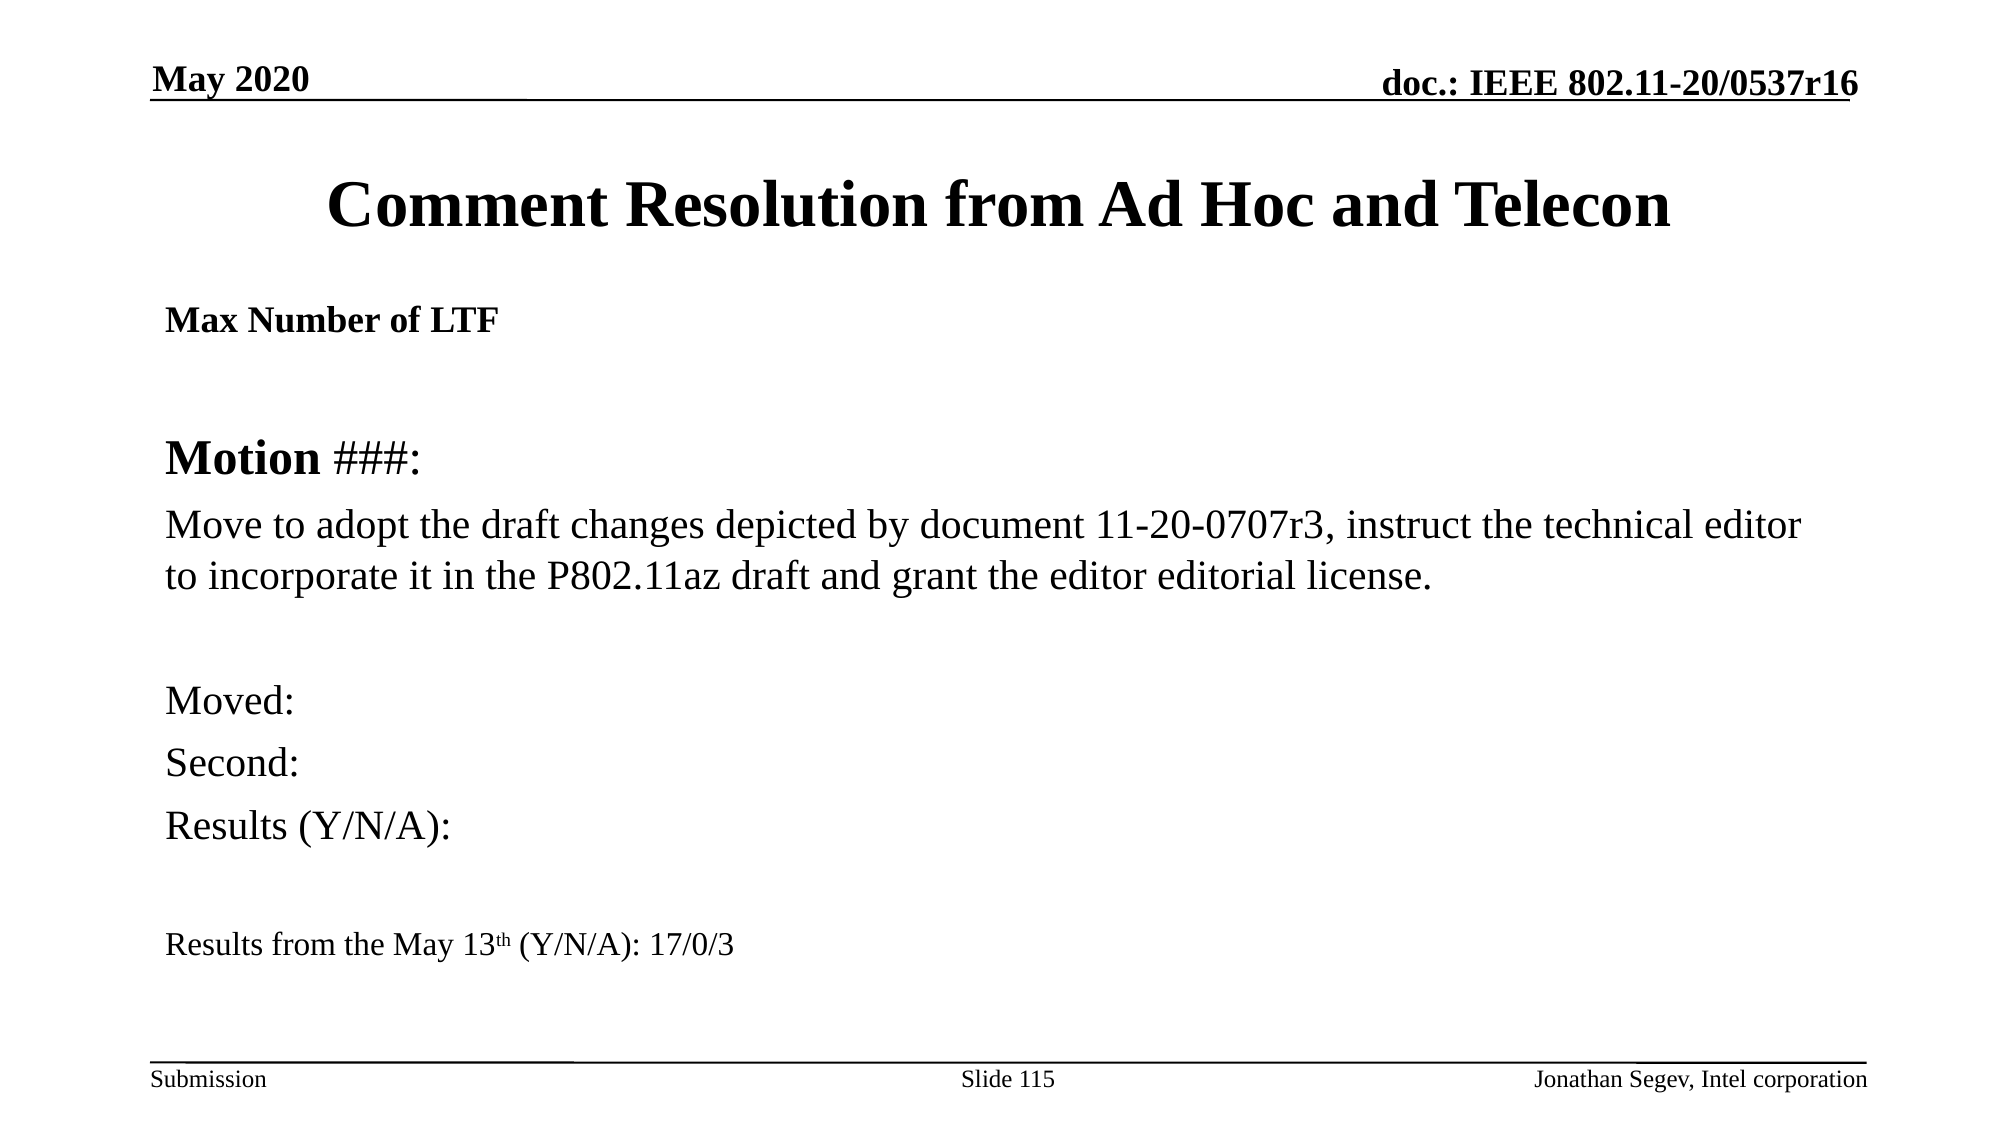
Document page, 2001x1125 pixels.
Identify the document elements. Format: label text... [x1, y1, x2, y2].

title Comment Resolution from Ad Hoc and Telecon [149, 112, 1850, 286]
slide_number Slide 115 [950, 1061, 1067, 1123]
footer Jonathan Segev, Intel corporation [1171, 1061, 1869, 1093]
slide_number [152, 54, 563, 100]
list Max Number of LTF Motion ###: Move to adopt the draft changes depicted by document 11-20-0707r3, instruct the technical editor to incorporate it in the P802.11az draft and grant the editor editorial license. Moved: Second: Results (Y/N/A): Results from the May 13th (Y/N/A): 17/0/3 [149, 286, 1850, 1000]
